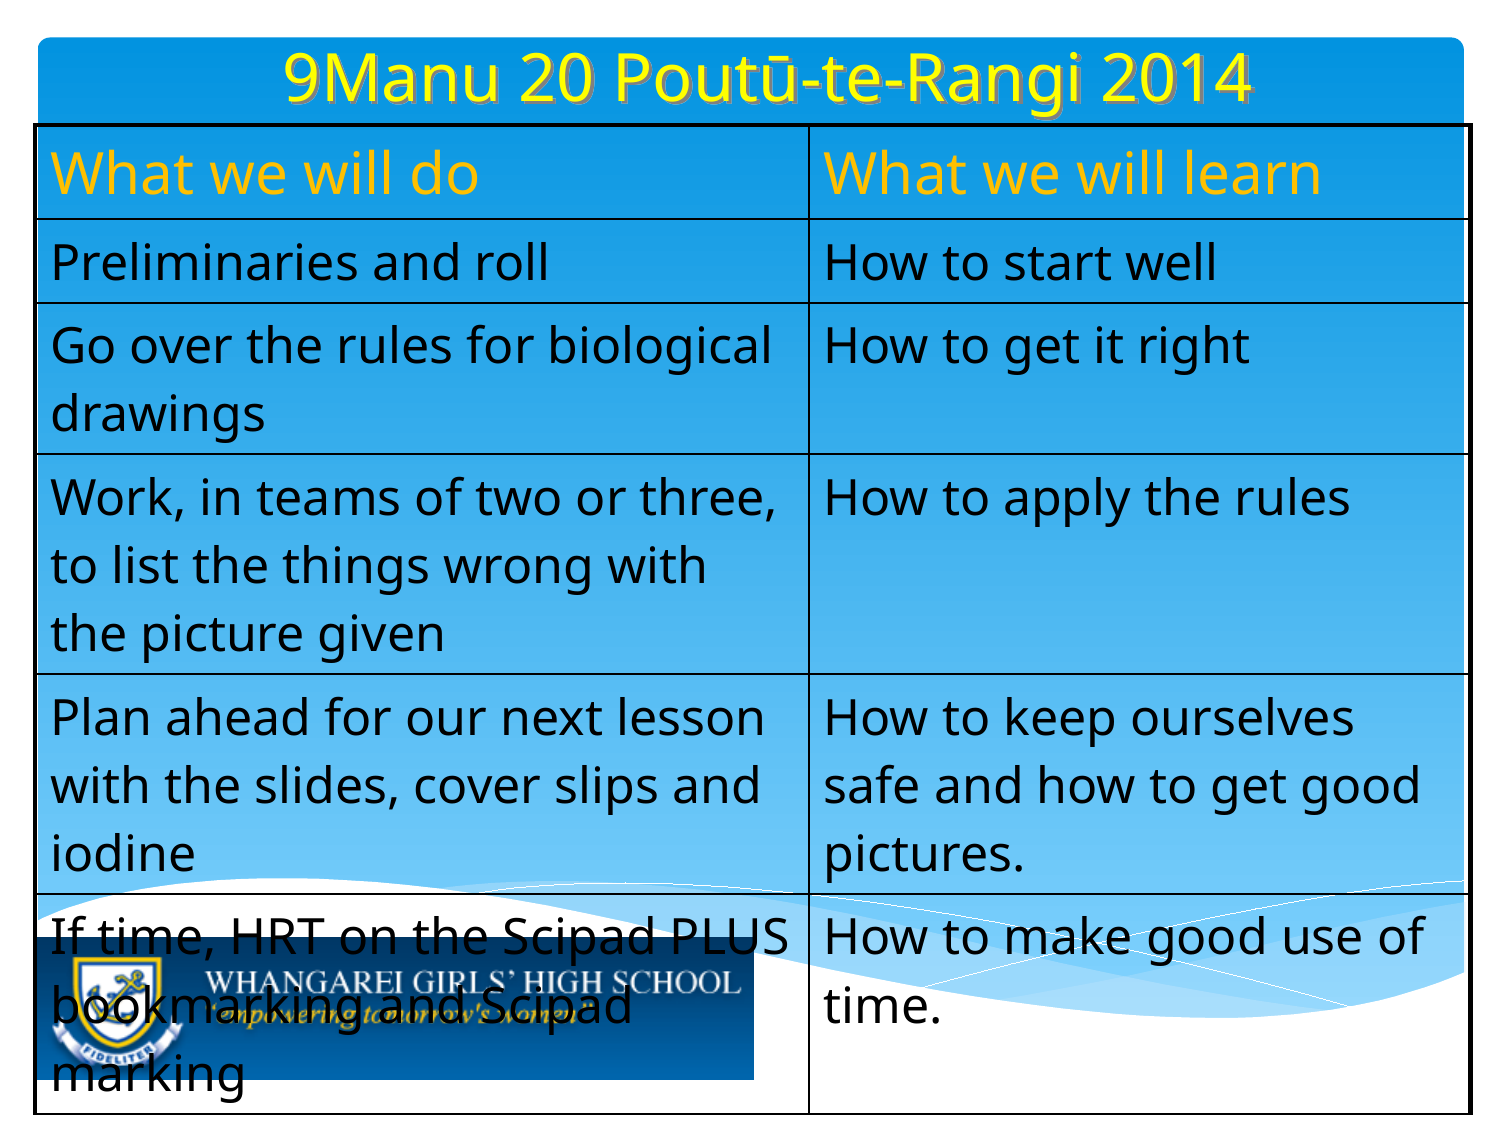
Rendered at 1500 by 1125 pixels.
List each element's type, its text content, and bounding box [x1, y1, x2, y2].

table_cell How to keep ourselves safe and how to get good pictures. [810, 675, 1468, 893]
table_cell Preliminaries and roll [37, 220, 808, 302]
table_header What we will do [37, 127, 808, 218]
table_cell Work, in teams of two or three, to list the things wrong with the picture given [37, 455, 808, 673]
table_cell How to apply the rules [810, 455, 1468, 673]
table_cell How to make good use of time. [810, 895, 1468, 1113]
table_header What we will learn [810, 127, 1468, 218]
table_cell Plan ahead for our next lesson with the slides, cover slips and iodine [37, 675, 808, 893]
picture [37, 937, 754, 1080]
table_cell How to start well [810, 220, 1468, 302]
table_cell How to get it right [810, 304, 1468, 453]
table_cell If time, HRT on the Scipad PLUS bookmarking and Scipad marking [37, 895, 808, 1113]
table_cell Go over the rules for biological drawings [37, 304, 808, 453]
text_box 9Manu 20 Poutū-te-Rangi 2014 [162, 24, 1375, 123]
